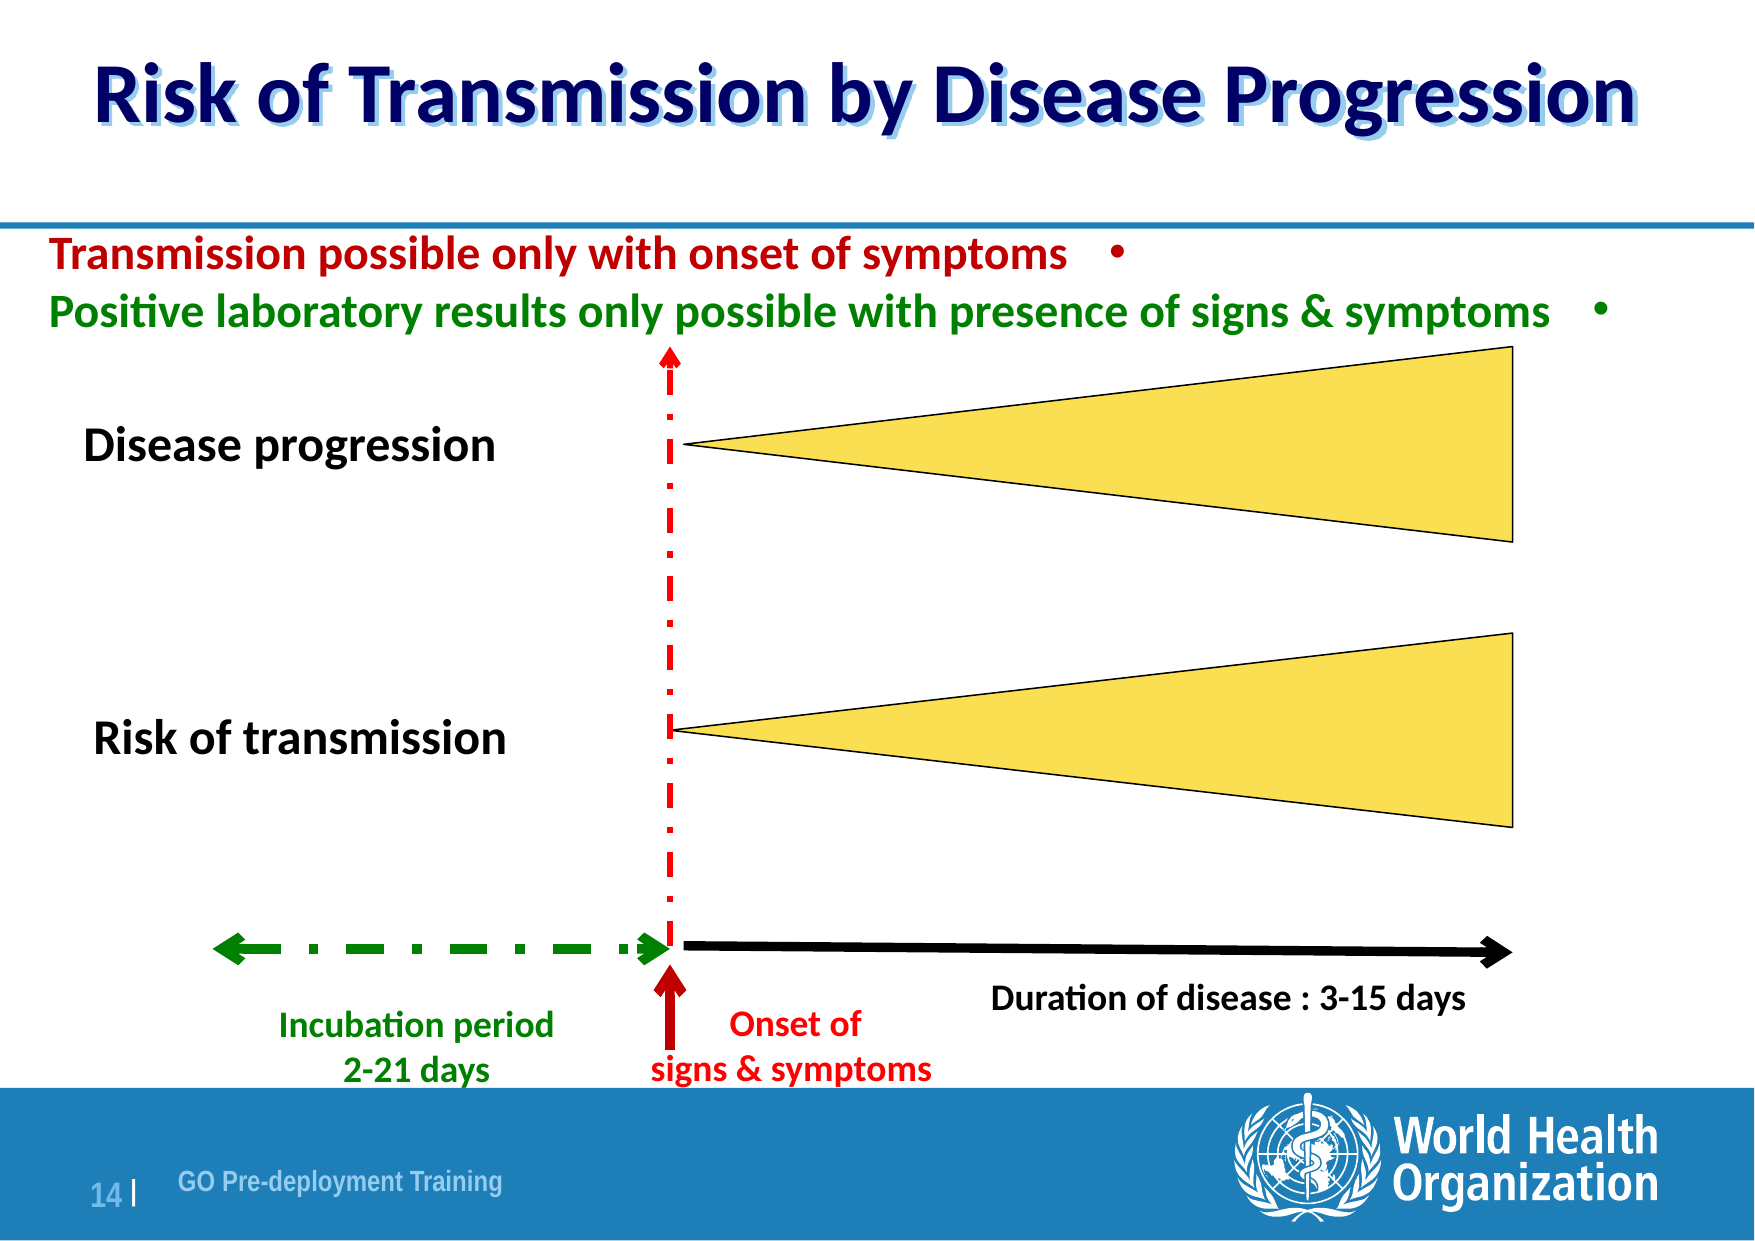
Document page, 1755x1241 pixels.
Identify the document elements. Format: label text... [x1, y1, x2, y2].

text_box Risk of transmission [76, 695, 525, 773]
text_box Incubation period 2-21 days [253, 991, 580, 1099]
title Risk of Transmission by Disease Progression [0, 0, 1734, 178]
text_box [675, 633, 1513, 828]
text_box Duration of disease : 3-15 days [973, 964, 1665, 1027]
text_box Onset of signs & symptoms [628, 989, 955, 1097]
text_box Transmission possible only with onset of symptoms Positive laboratory results only possible with presence of signs & symptoms [31, 213, 1754, 346]
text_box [683, 945, 1513, 953]
text_box [683, 346, 1513, 543]
text_box Disease progression [65, 402, 514, 480]
